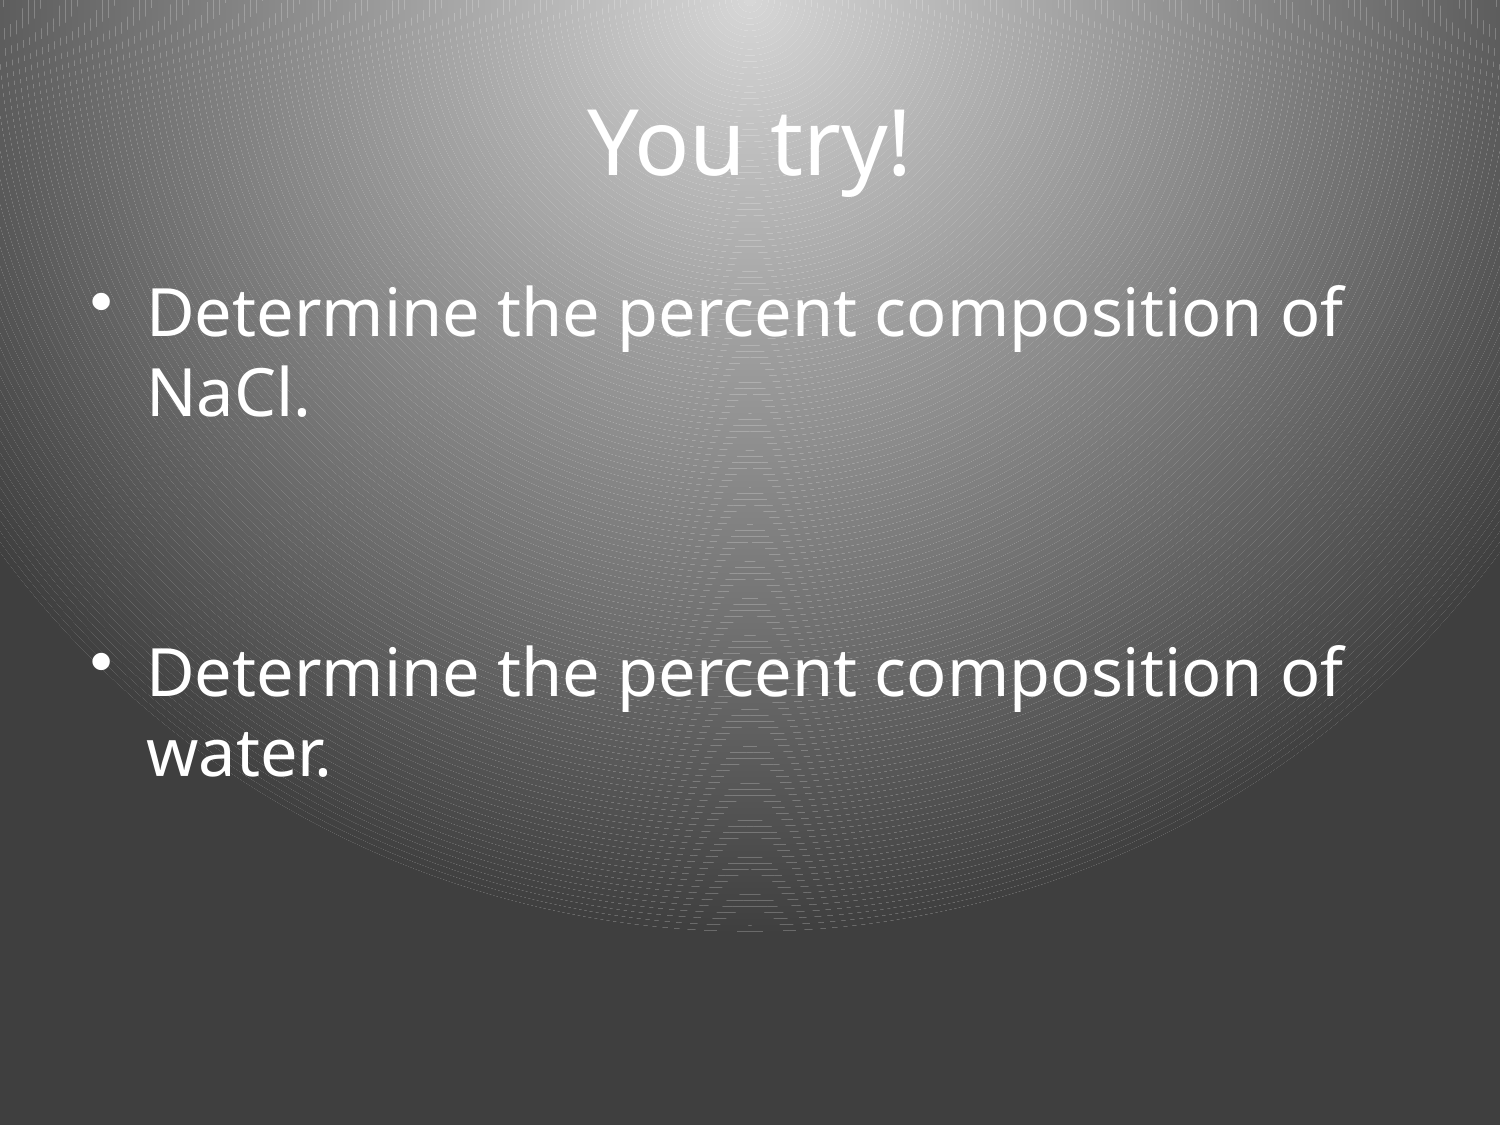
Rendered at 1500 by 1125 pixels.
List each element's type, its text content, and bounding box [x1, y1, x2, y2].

list Determine the percent composition of NaCl. Determine the percent composition of water. [74, 262, 1426, 1006]
title You try! [74, 44, 1426, 233]
